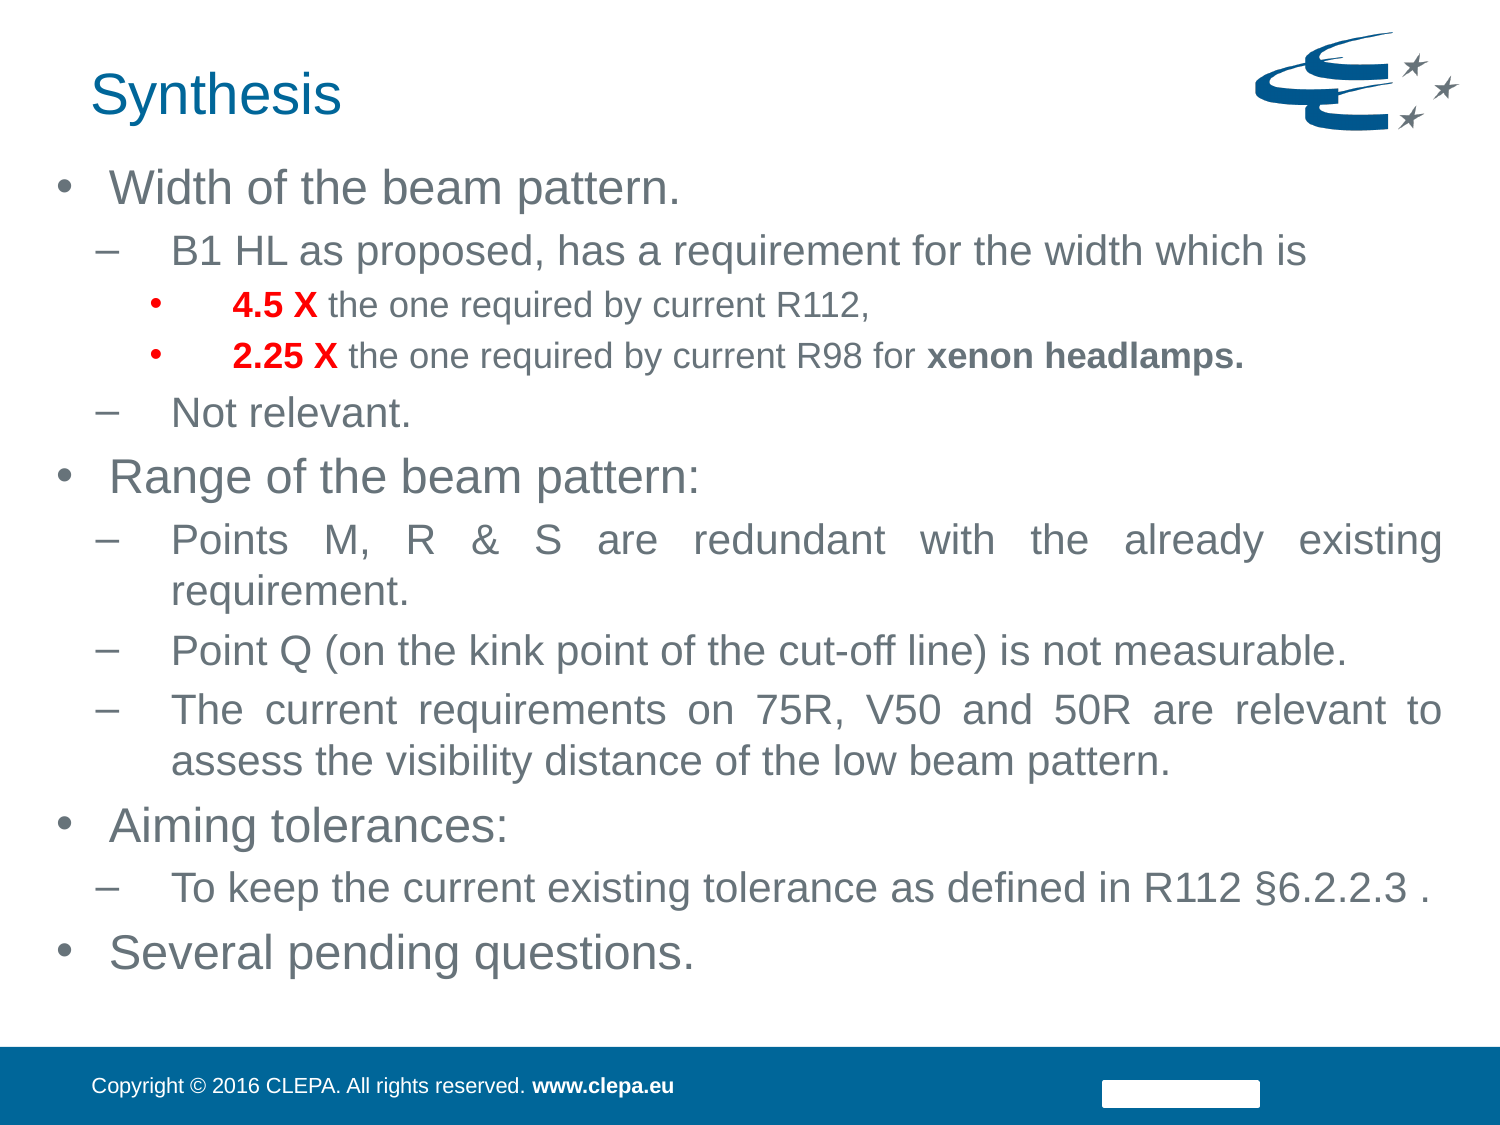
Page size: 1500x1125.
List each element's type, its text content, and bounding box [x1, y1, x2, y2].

title Synthesis [75, 45, 1223, 139]
picture [1246, 19, 1471, 139]
list Width of the beam pattern. B1 HL as proposed, has a requirement for the width which is 4.5 X the one required by current R112, 2.25 X the one required by current R98 for xenon headlamps. Not relevant. Range of the beam pattern: Points M, R & S are redundant with the already existing requirement. Point Q (on the kink point of the cut-off line) is not measurable. The current requirements on 75R, V50 and 50R are relevant to assess the visibility distance of the low beam pattern. Aiming tolerances: To keep the current existing tolerance as defined in R112 §6.2.2.3 . Several pending questions. [41, 149, 1459, 1047]
text_box [1102, 1080, 1260, 1108]
